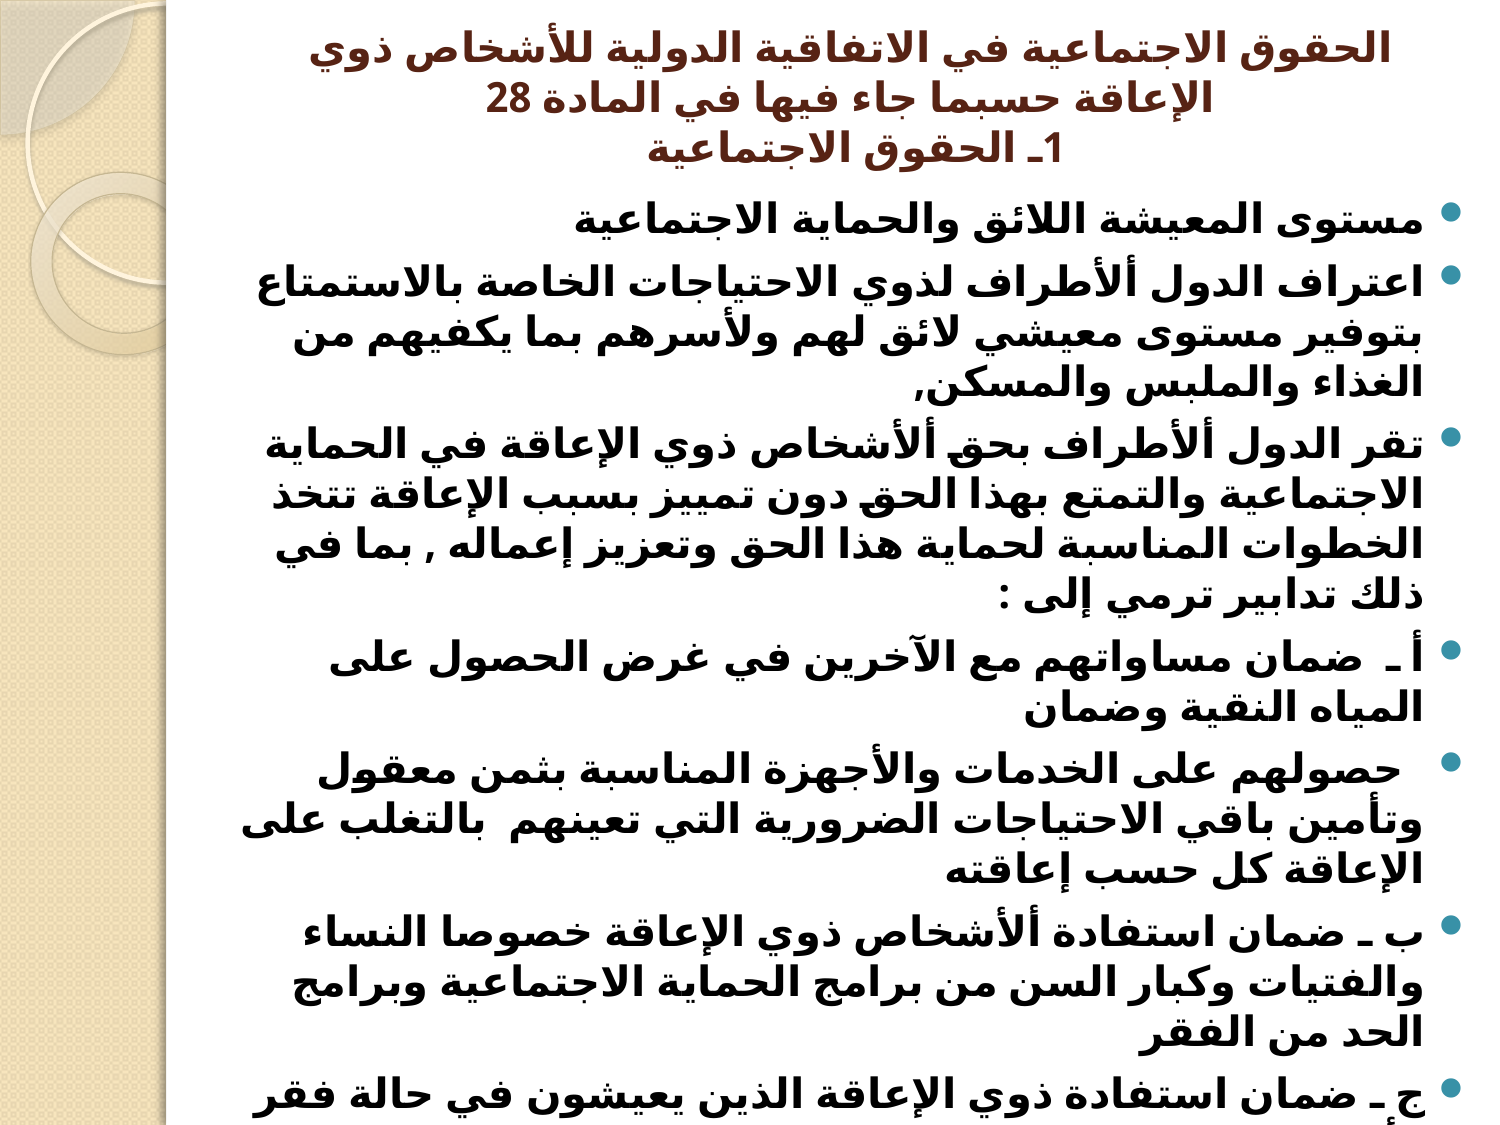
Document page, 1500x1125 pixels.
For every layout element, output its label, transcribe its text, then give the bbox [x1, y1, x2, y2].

title الحقوق الاجتماعية في الاتفاقية الدولية للأشخاص ذوي الإعاقة حسبما جاء فيها في المادة 28 1ـ الحقوق الاجتماعية [235, 45, 1466, 184]
list مستوى المعيشة اللائق والحماية الاجتماعية اعتراف الدول ألأطراف لذوي الاحتياجات الخاصة بالاستمتاع بتوفير مستوى معيشي لائق لهم ولأسرهم بما يكفيهم من الغذاء والملبس والمسكن, تقر الدول ألأطراف بحق ألأشخاص ذوي الإعاقة في الحماية الاجتماعية والتمتع بهذا الحق دون تمييز بسبب الإعاقة تتخذ الخطوات المناسبة لحماية هذا الحق وتعزيز إعماله , بما في ذلك تدابير ترمي إلى : أ ـ ضمان مساواتهم مع الآخرين في غرض الحصول على المياه النقية وضمان حصولهم على الخدمات والأجهزة المناسبة بثمن معقول وتأمين باقي الاحتياجات الضرورية التي تعينهم بالتغلب على الإعاقة كل حسب إعاقته ب ـ ضمان استفادة ألأشخاص ذوي الإعاقة خصوصا النساء والفتيات وكبار السن من برامج الحماية الاجتماعية وبرامج الحد من الفقر ج ـ ضمان استفادة ذوي الإعاقة الذين يعيشون في حالة فقر وأسرهم من المساعدة التي تقدمها الدولة لتغطية النفقات المتعلقة بالإعاقة بما فيها التدريب المناسب د ـ ضمان استفادة الأشخاص ذوي الإعاقة من برامج الإسكان العام هـ ـ ضمان استفادتهم على قدم المساواة مع الآخرين من استحقاقات وبرامج التقاعد [205, 184, 1500, 1125]
